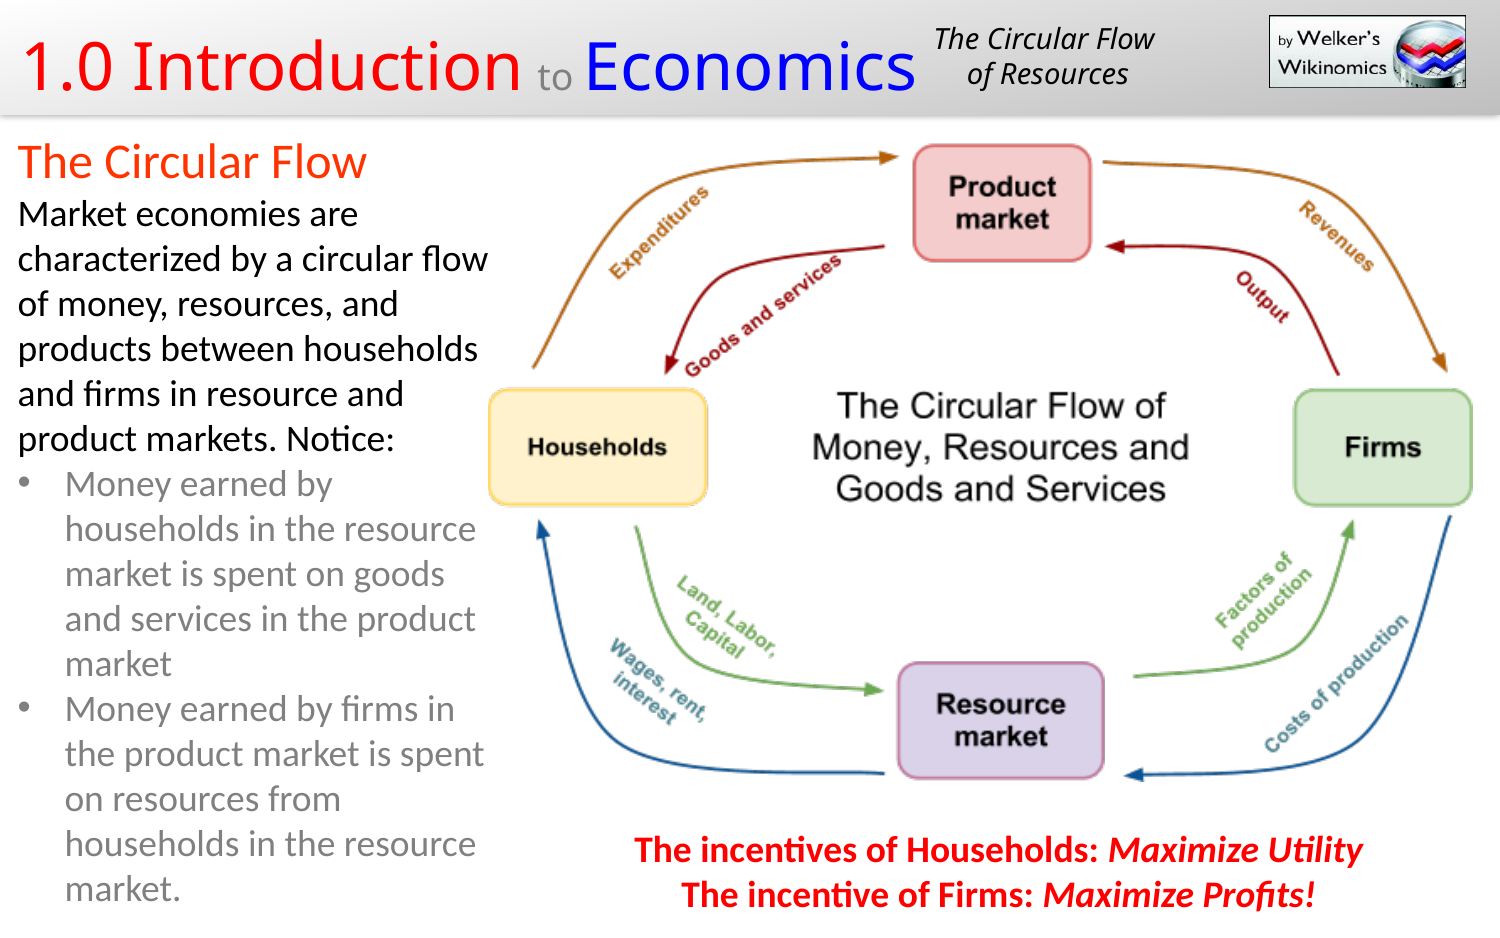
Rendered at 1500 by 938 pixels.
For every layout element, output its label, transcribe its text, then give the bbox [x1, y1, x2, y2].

picture [1325, 15, 1466, 88]
text_box The Circular Flow Market economies are characterized by a circular flow of money, resources, and products between households and firms in resource and product markets. Notice: Money earned by households in the resource market is spent on goods and services in the product market Money earned by firms in the product market is spent on resources from households in the resource market. [2, 121, 525, 917]
text_box The incentives of Households: Maximize Utility The incentive of Firms: Maximize Profits! [525, 818, 1473, 923]
text_box The Circular Flow of Resources [770, 12, 1325, 98]
picture [487, 131, 1474, 782]
